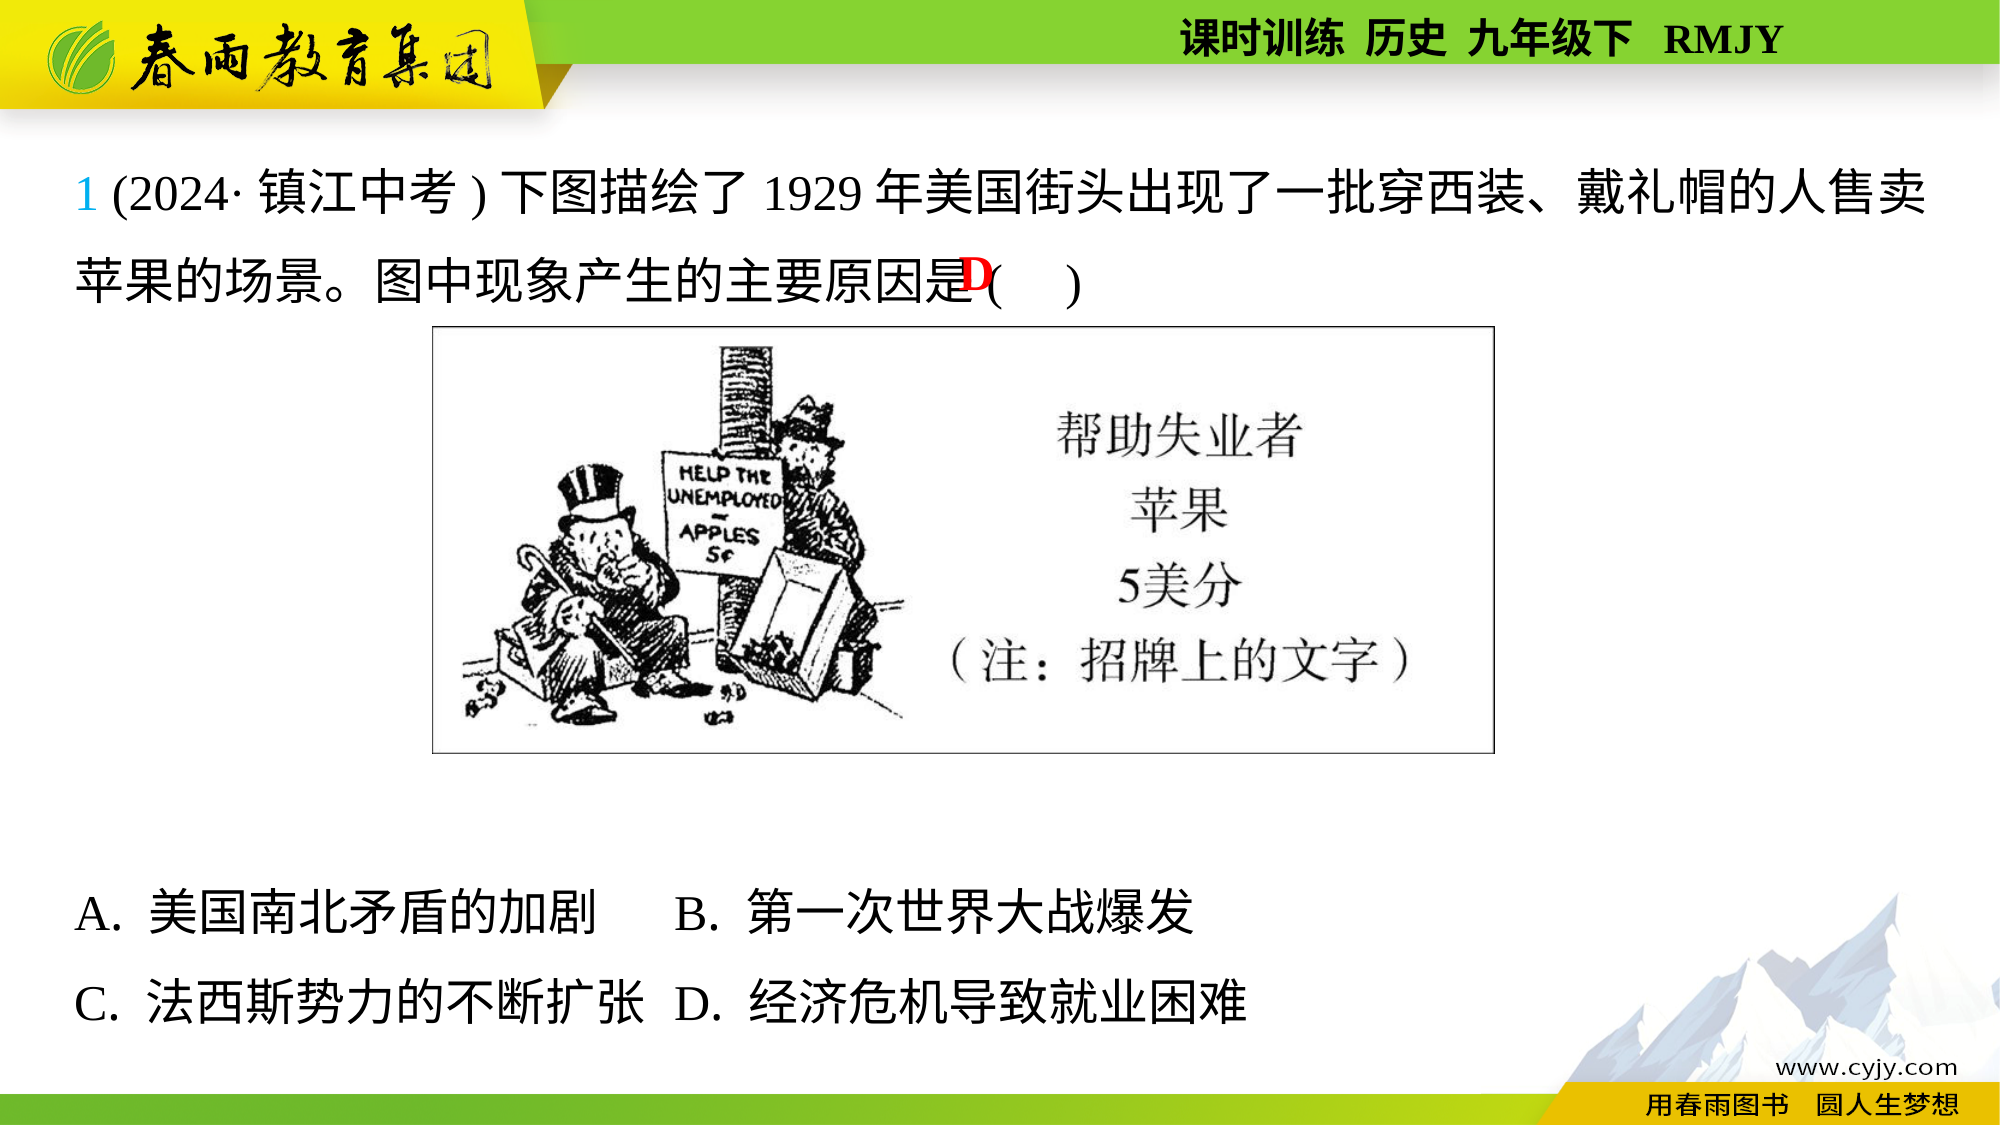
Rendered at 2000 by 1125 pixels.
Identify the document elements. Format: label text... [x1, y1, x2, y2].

list 1 (2024·镇江中考)下图描绘了1929年美国街头出现了一批穿西装、戴礼帽的人售卖苹果的场景。图中现象产生的主要原因是( ) A. 美国南北矛盾的加剧 B. 第一次世界大战爆发 C. 法西斯势力的不断扩张 D. 经济危机导致就业困难 [59, 122, 1944, 1047]
text_box D [943, 233, 1010, 308]
picture [0, 0, 2000, 1125]
